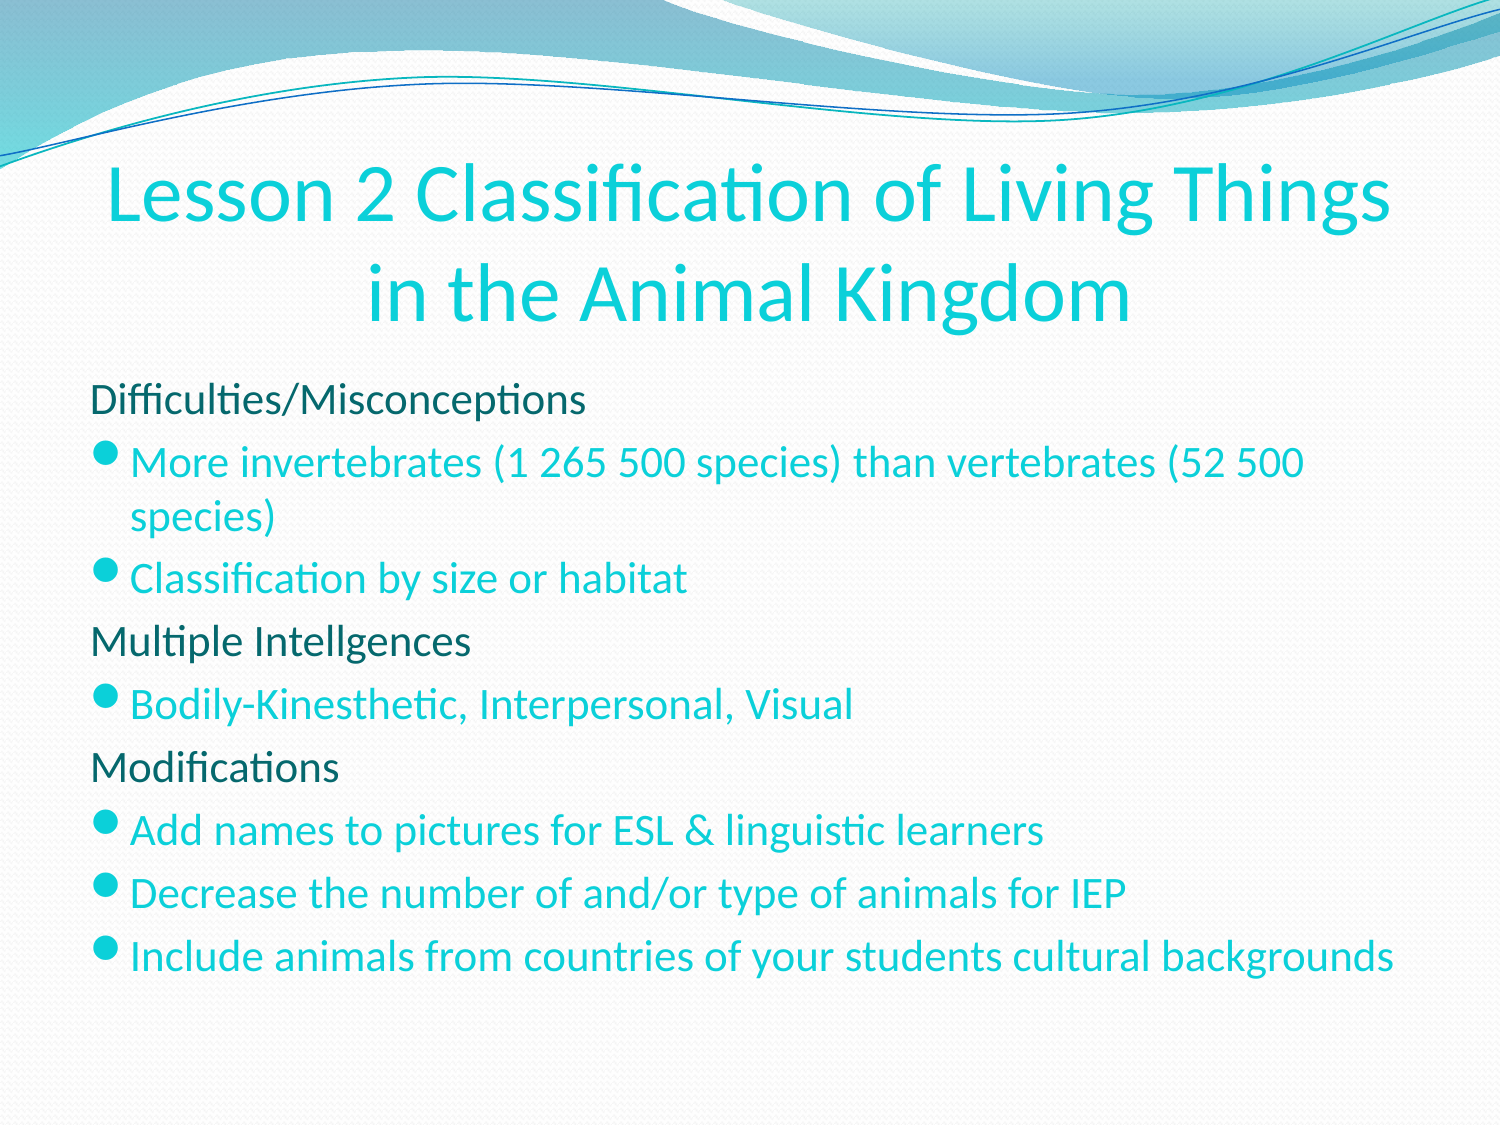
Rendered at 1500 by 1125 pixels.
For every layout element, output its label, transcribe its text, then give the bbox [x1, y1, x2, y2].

list Difficulties/Misconceptions More invertebrates (1 265 500 species) than vertebrates (52 500 species) Classification by size or habitat Multiple Intellgences Bodily-Kinesthetic, Interpersonal, Visual Modifications Add names to pictures for ESL & linguistic learners Decrease the number of and/or type of animals for IEP Include animals from countries of your students cultural backgrounds [75, 361, 1425, 1038]
title Lesson 2 Classification of Living Things in the Animal Kingdom [75, 115, 1425, 339]
